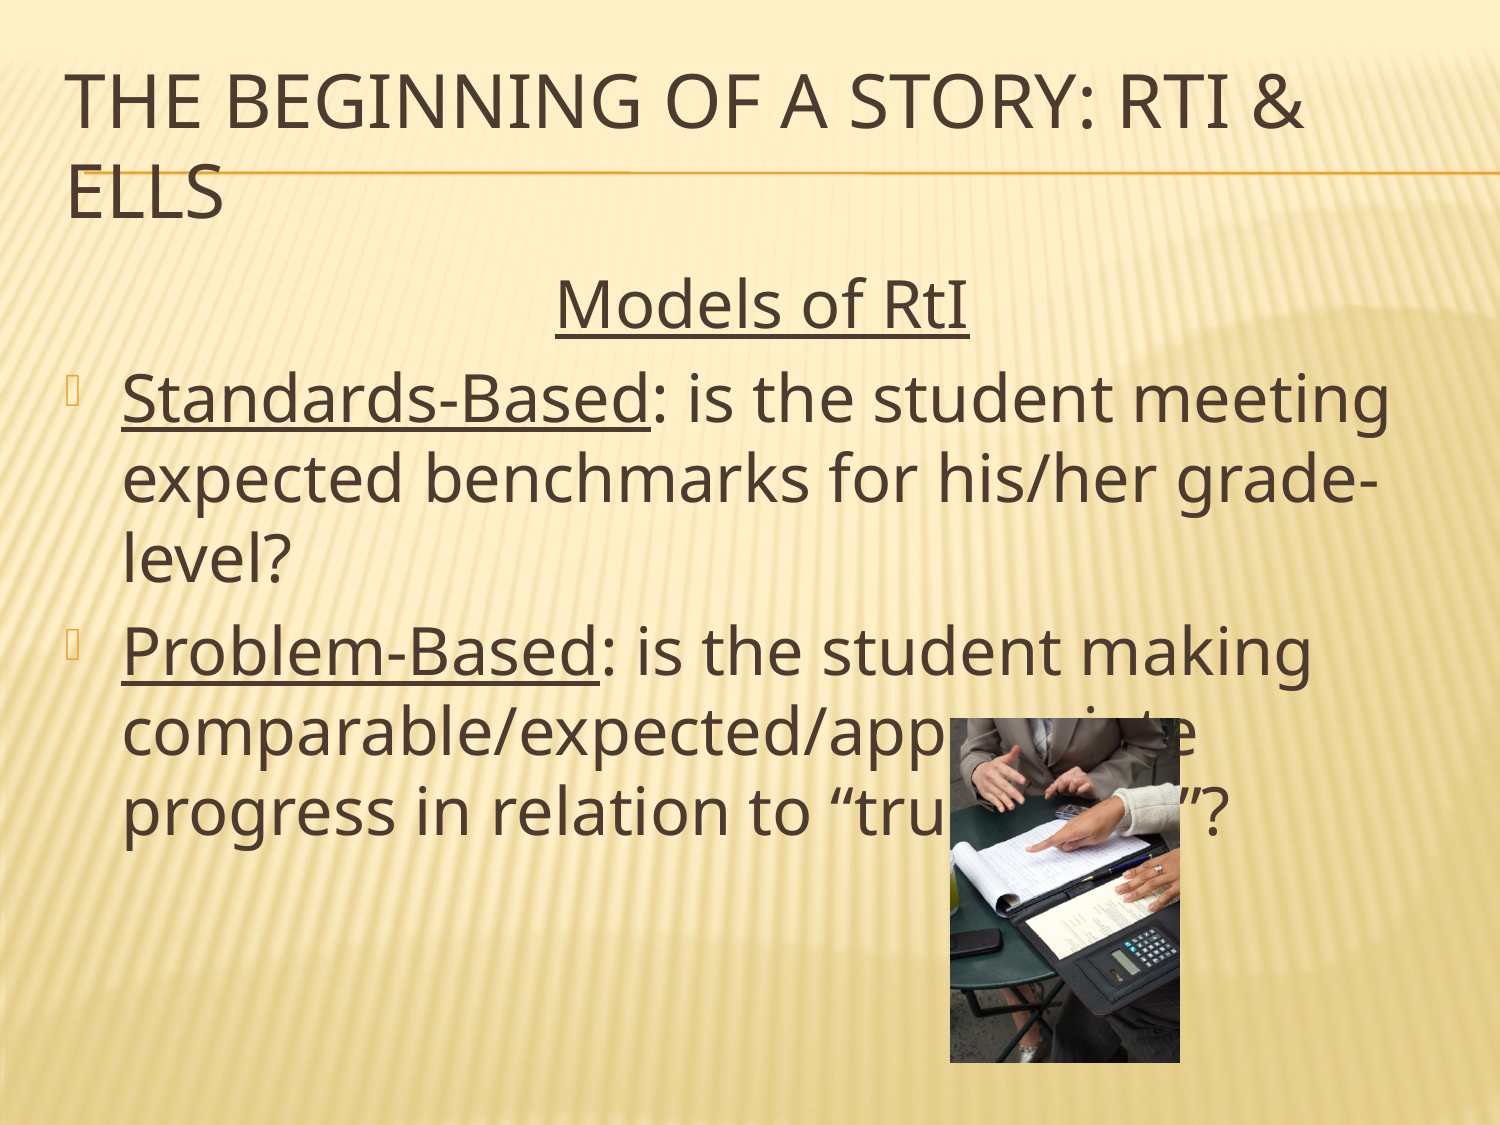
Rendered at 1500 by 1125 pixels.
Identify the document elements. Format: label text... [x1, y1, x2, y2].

title The beginning of a story: rti & ells [50, 75, 1475, 213]
list Models of RtI Standards-Based: is the student meeting expected benchmarks for his/her grade-level? Problem-Based: is the student making comparable/expected/appropriate progress in relation to “true peers”? [50, 254, 1475, 998]
picture [949, 718, 1180, 1063]
